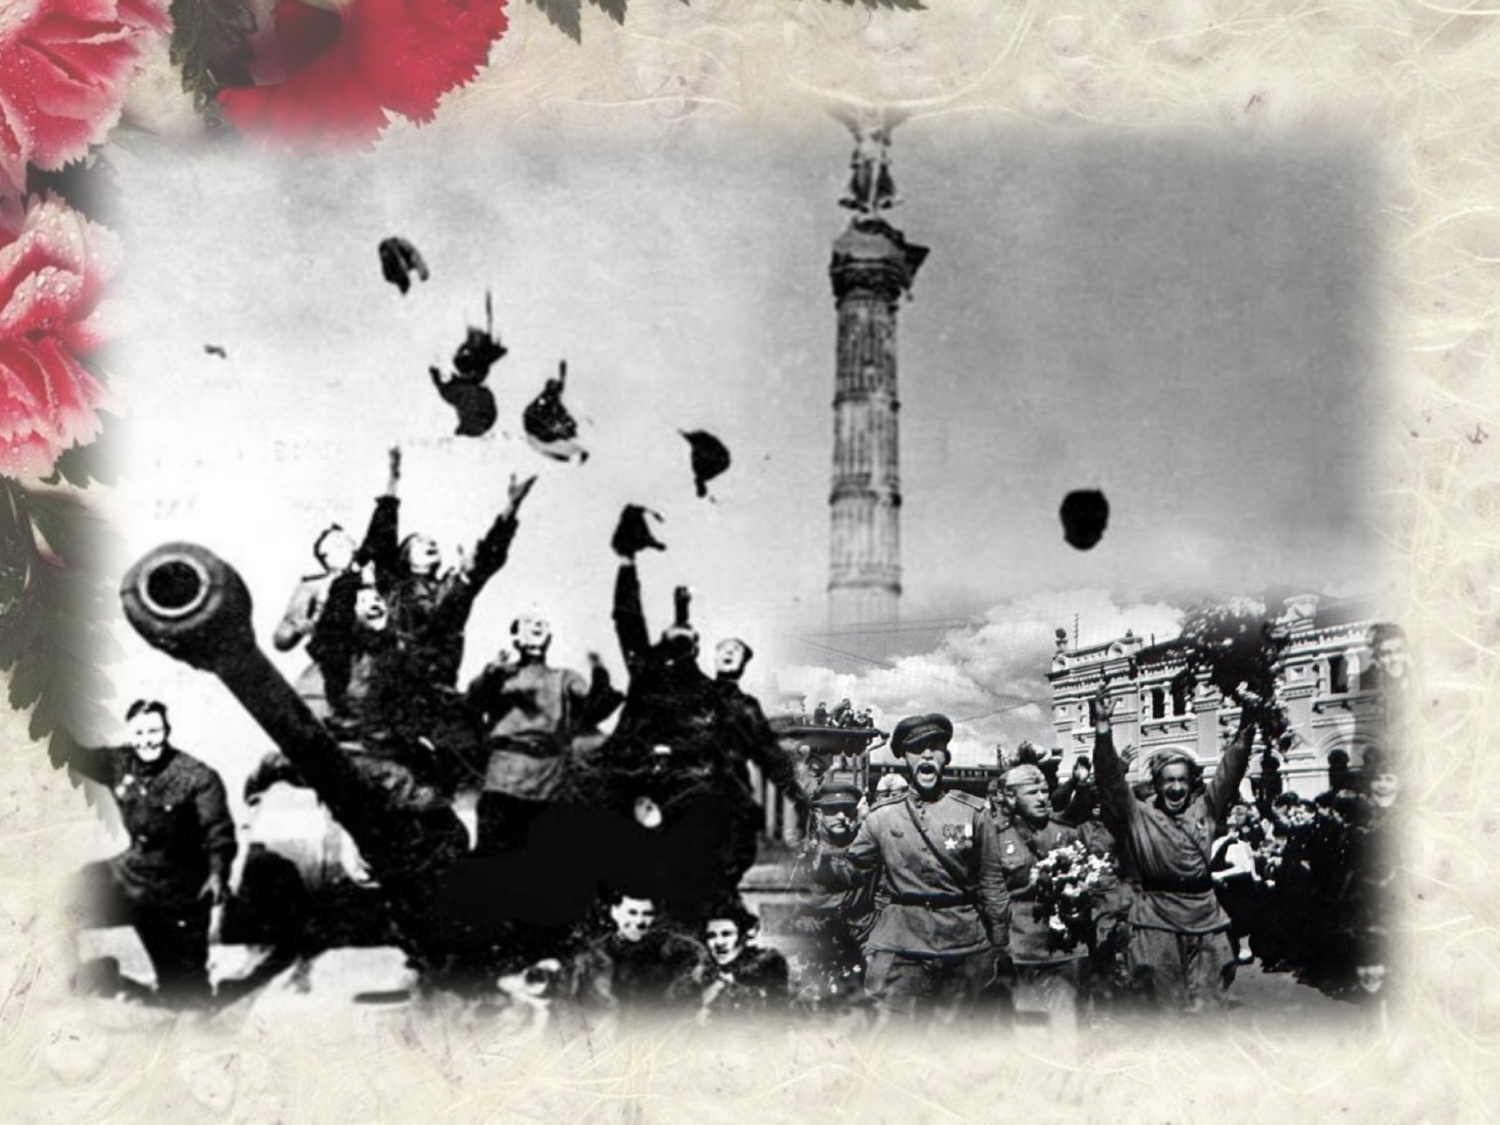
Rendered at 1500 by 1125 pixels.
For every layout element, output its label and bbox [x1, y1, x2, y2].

picture [46, 81, 1432, 1059]
